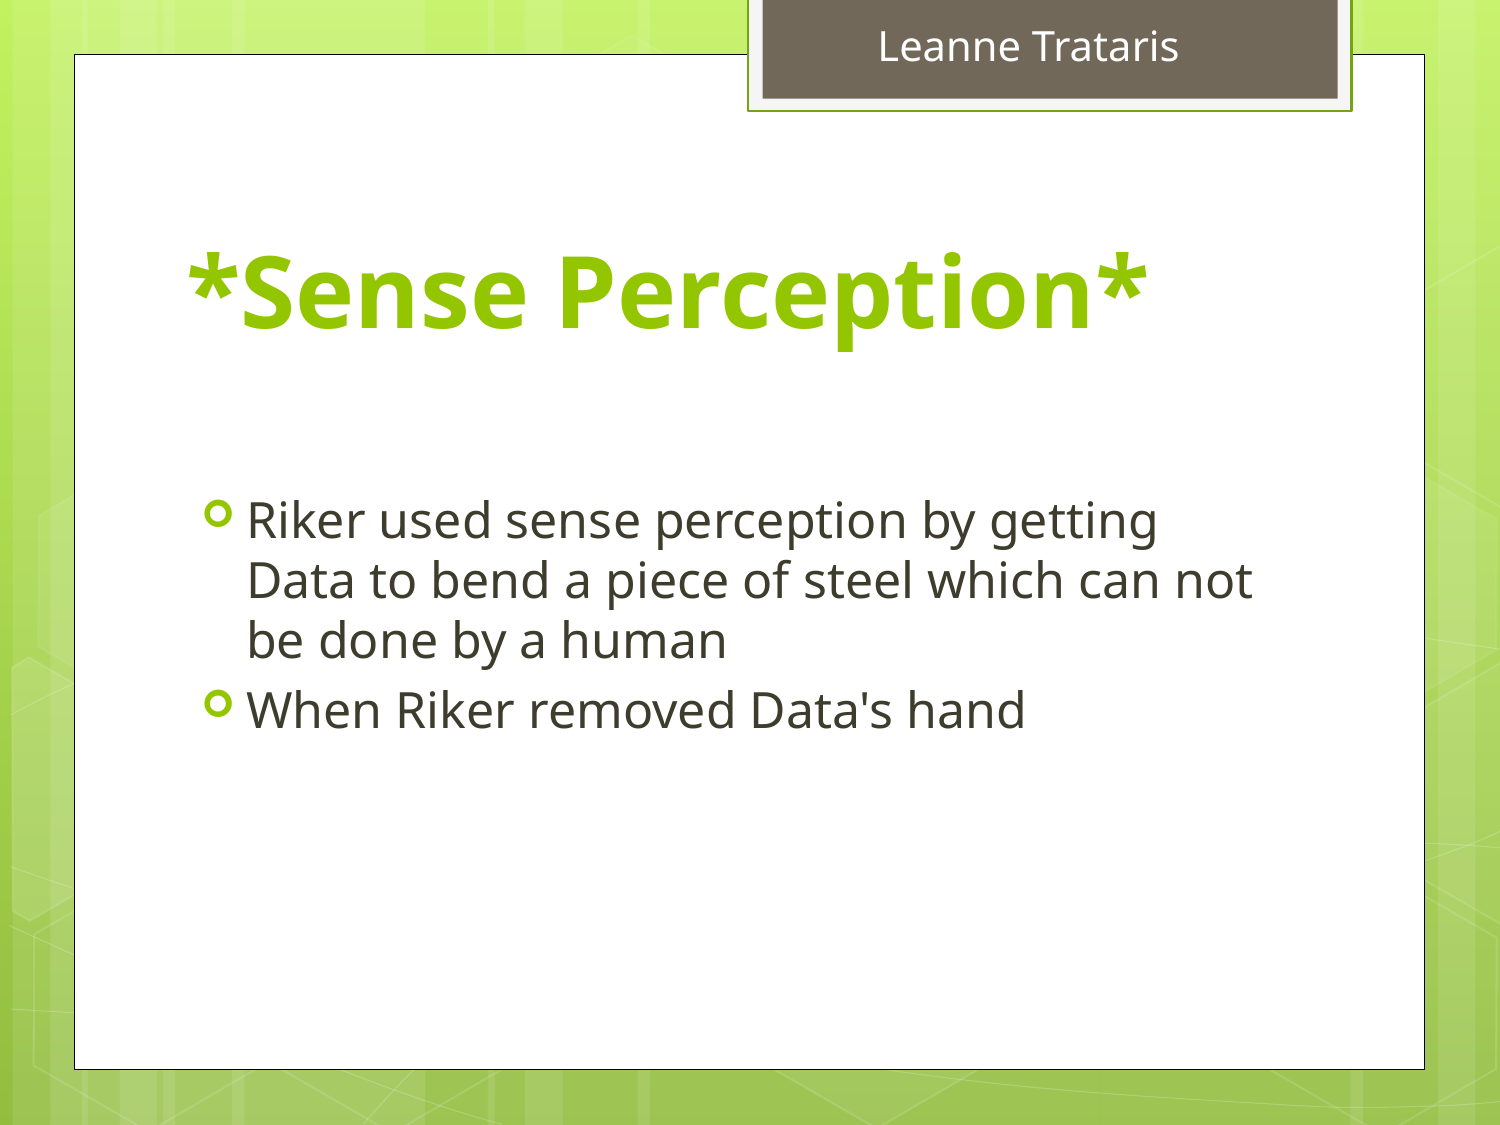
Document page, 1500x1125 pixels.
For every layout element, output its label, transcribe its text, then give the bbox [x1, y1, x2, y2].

title *Sense Perception* [171, 168, 1324, 357]
text_box Leanne Trataris [862, 12, 1225, 78]
list Riker used sense perception by getting Data to bend a piece of steel which can not be done by a human When Riker removed Data's hand [174, 481, 1287, 763]
